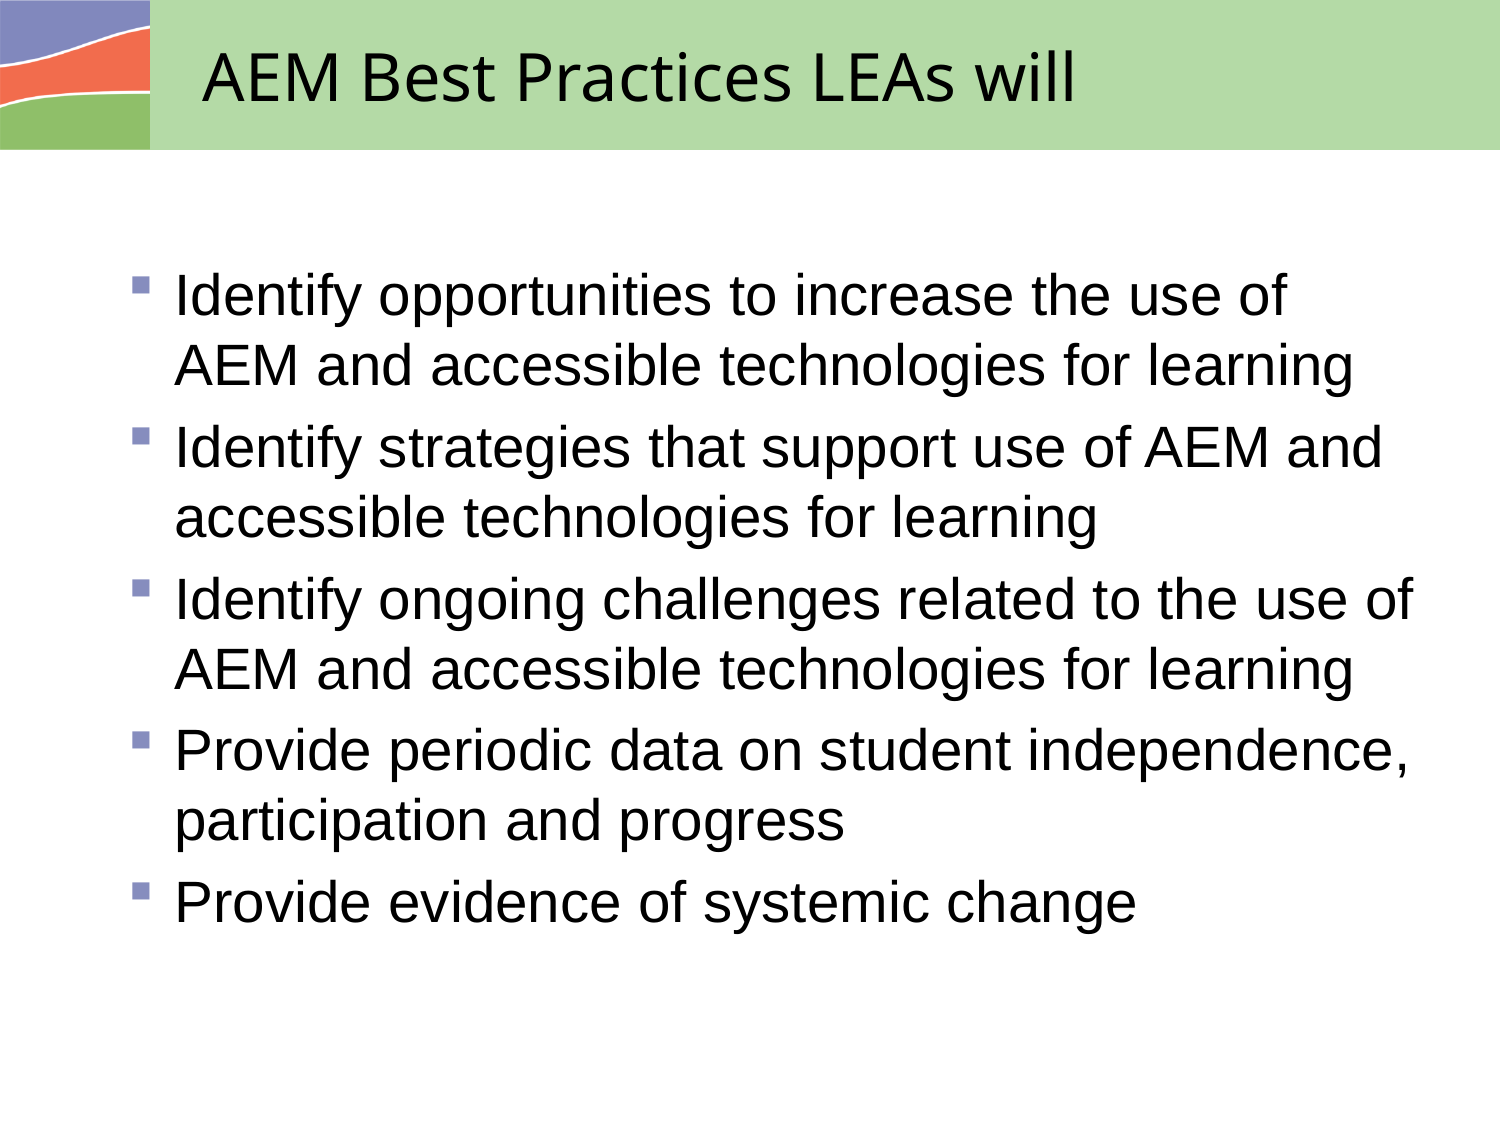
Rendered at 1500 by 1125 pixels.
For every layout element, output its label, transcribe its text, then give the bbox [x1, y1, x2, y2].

title AEM Best Practices LEAs will [149, 0, 1500, 151]
list Identify opportunities to increase the use of AEM and accessible technologies for learning Identify strategies that support use of AEM and accessible technologies for learning Identify ongoing challenges related to the use of AEM and accessible technologies for learning Provide periodic data on student independence, participation and progress Provide evidence of systemic change [37, 249, 1438, 1026]
picture [0, 0, 149, 150]
